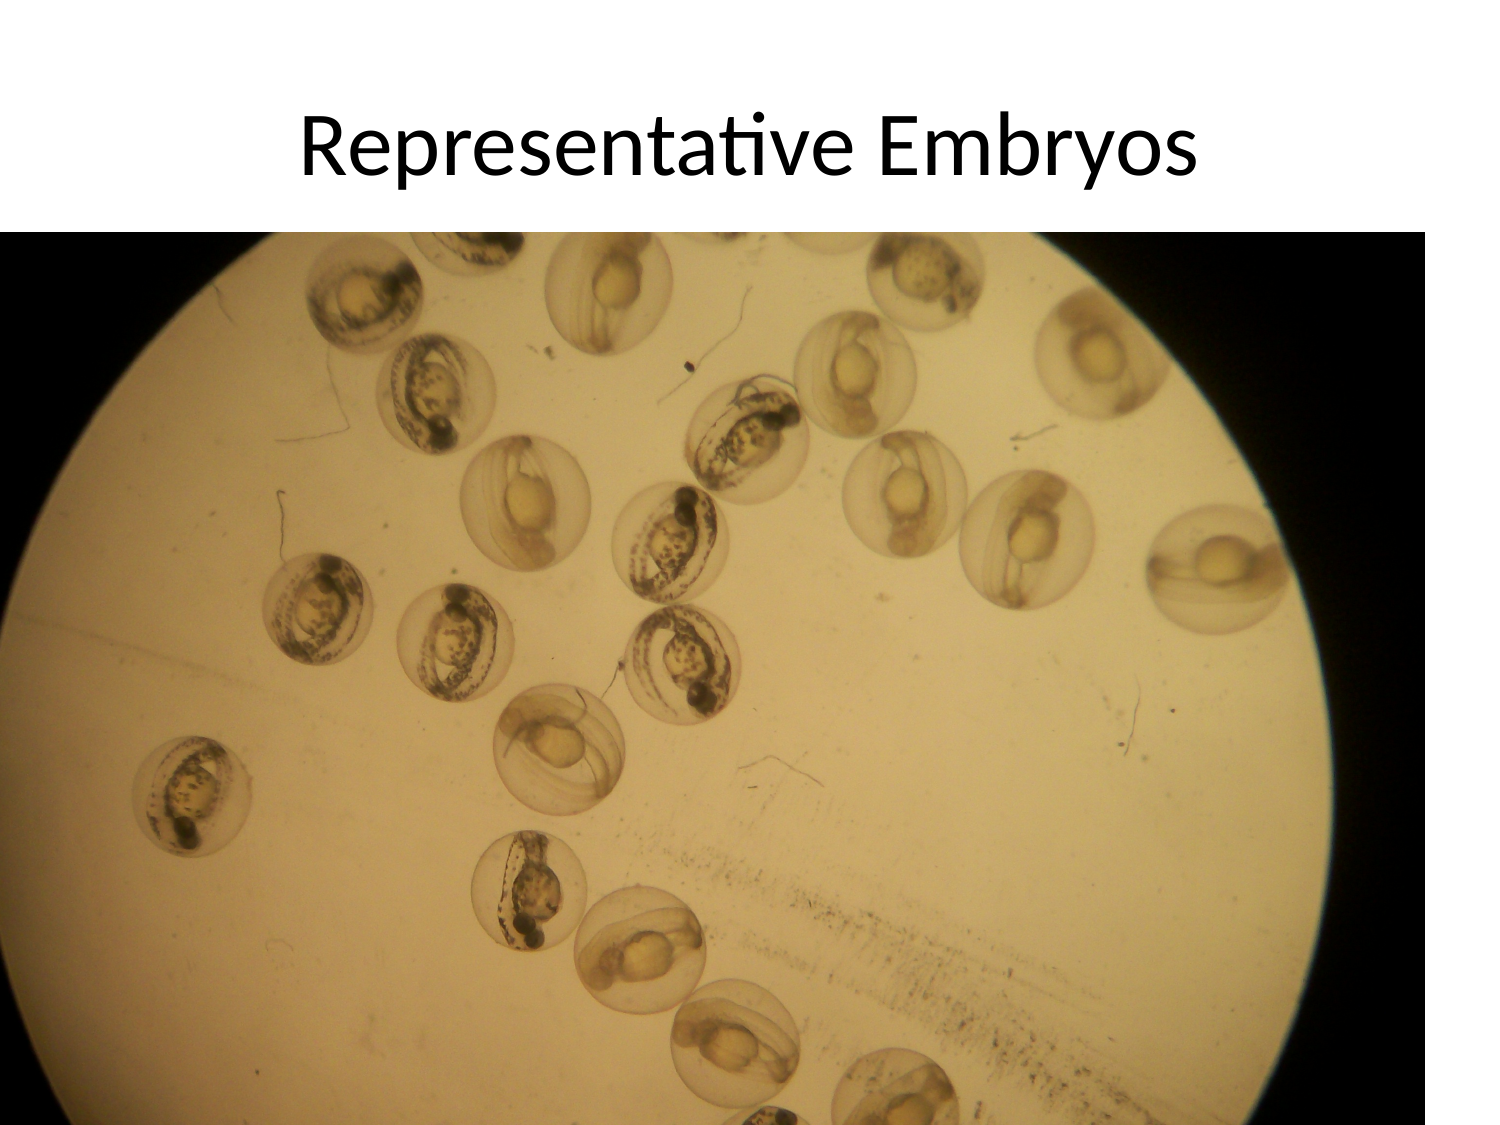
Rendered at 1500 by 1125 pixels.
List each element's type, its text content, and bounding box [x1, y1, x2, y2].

title Representative Embryos [75, 45, 1425, 232]
picture [0, 232, 1426, 1125]
